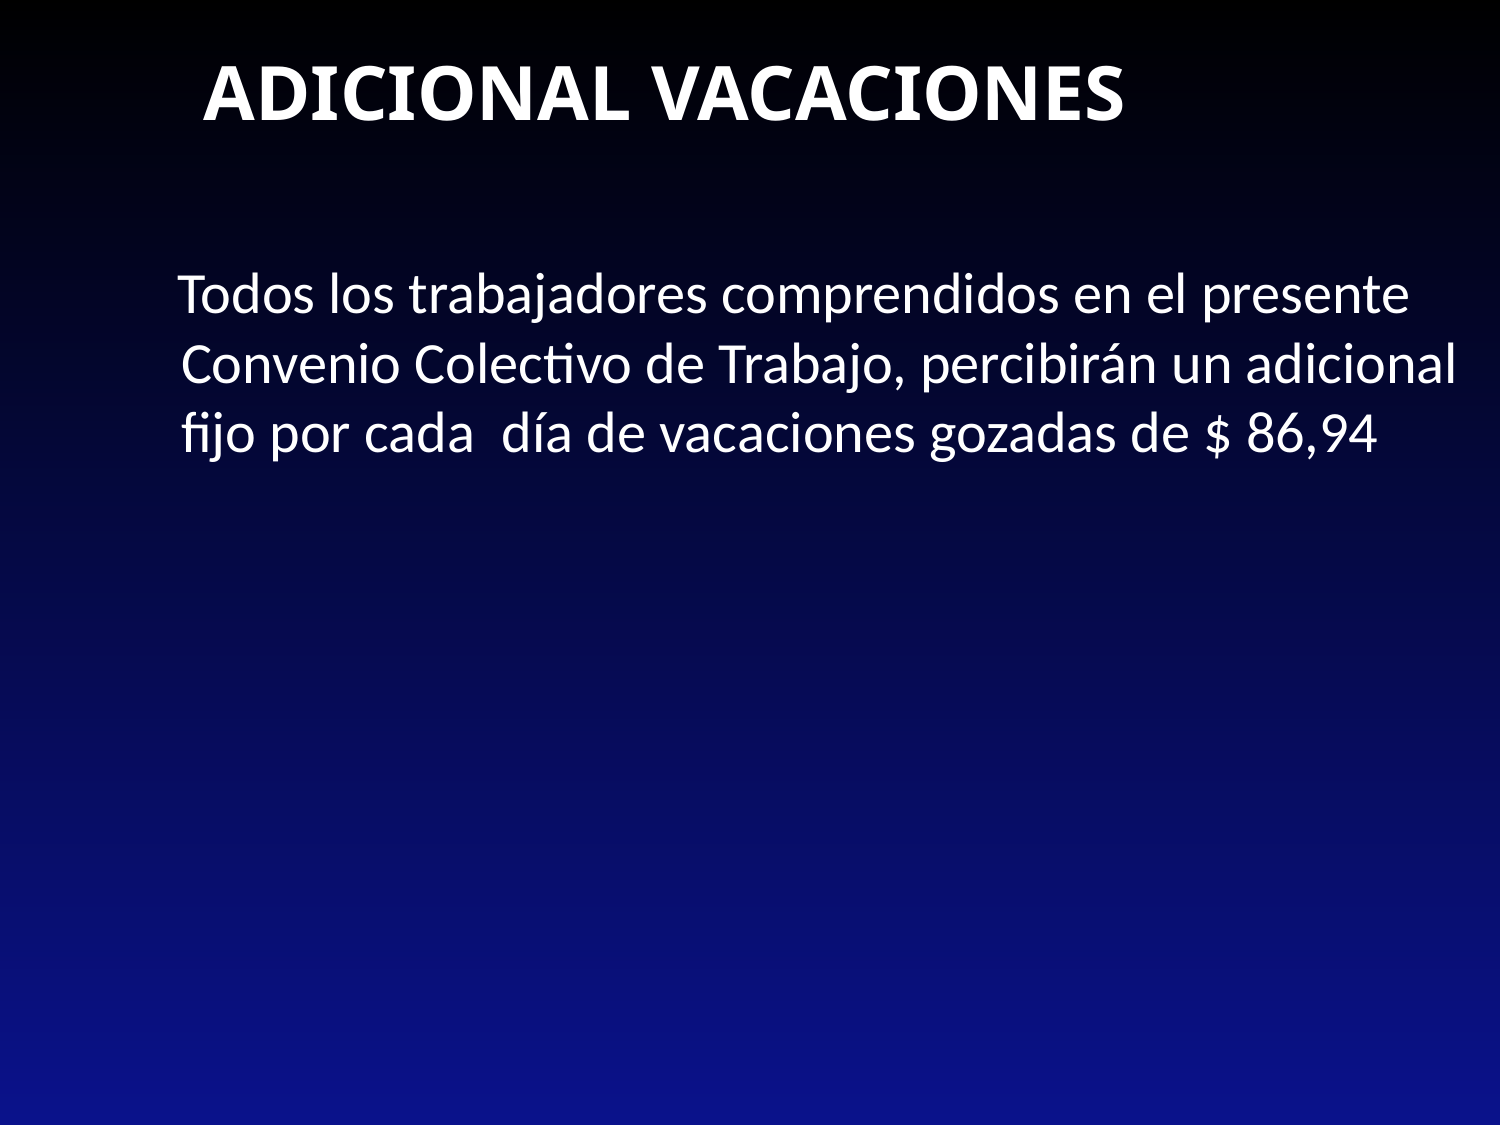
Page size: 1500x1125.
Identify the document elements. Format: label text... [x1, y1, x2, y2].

list Todos los trabajadores comprendidos en el presente Convenio Colectivo de Trabajo, percibirán un adicional fijo por cada día de vacaciones gozadas de $ 86,94 [124, 254, 1500, 950]
title ADICIONAL VACACIONES [0, 44, 1351, 233]
